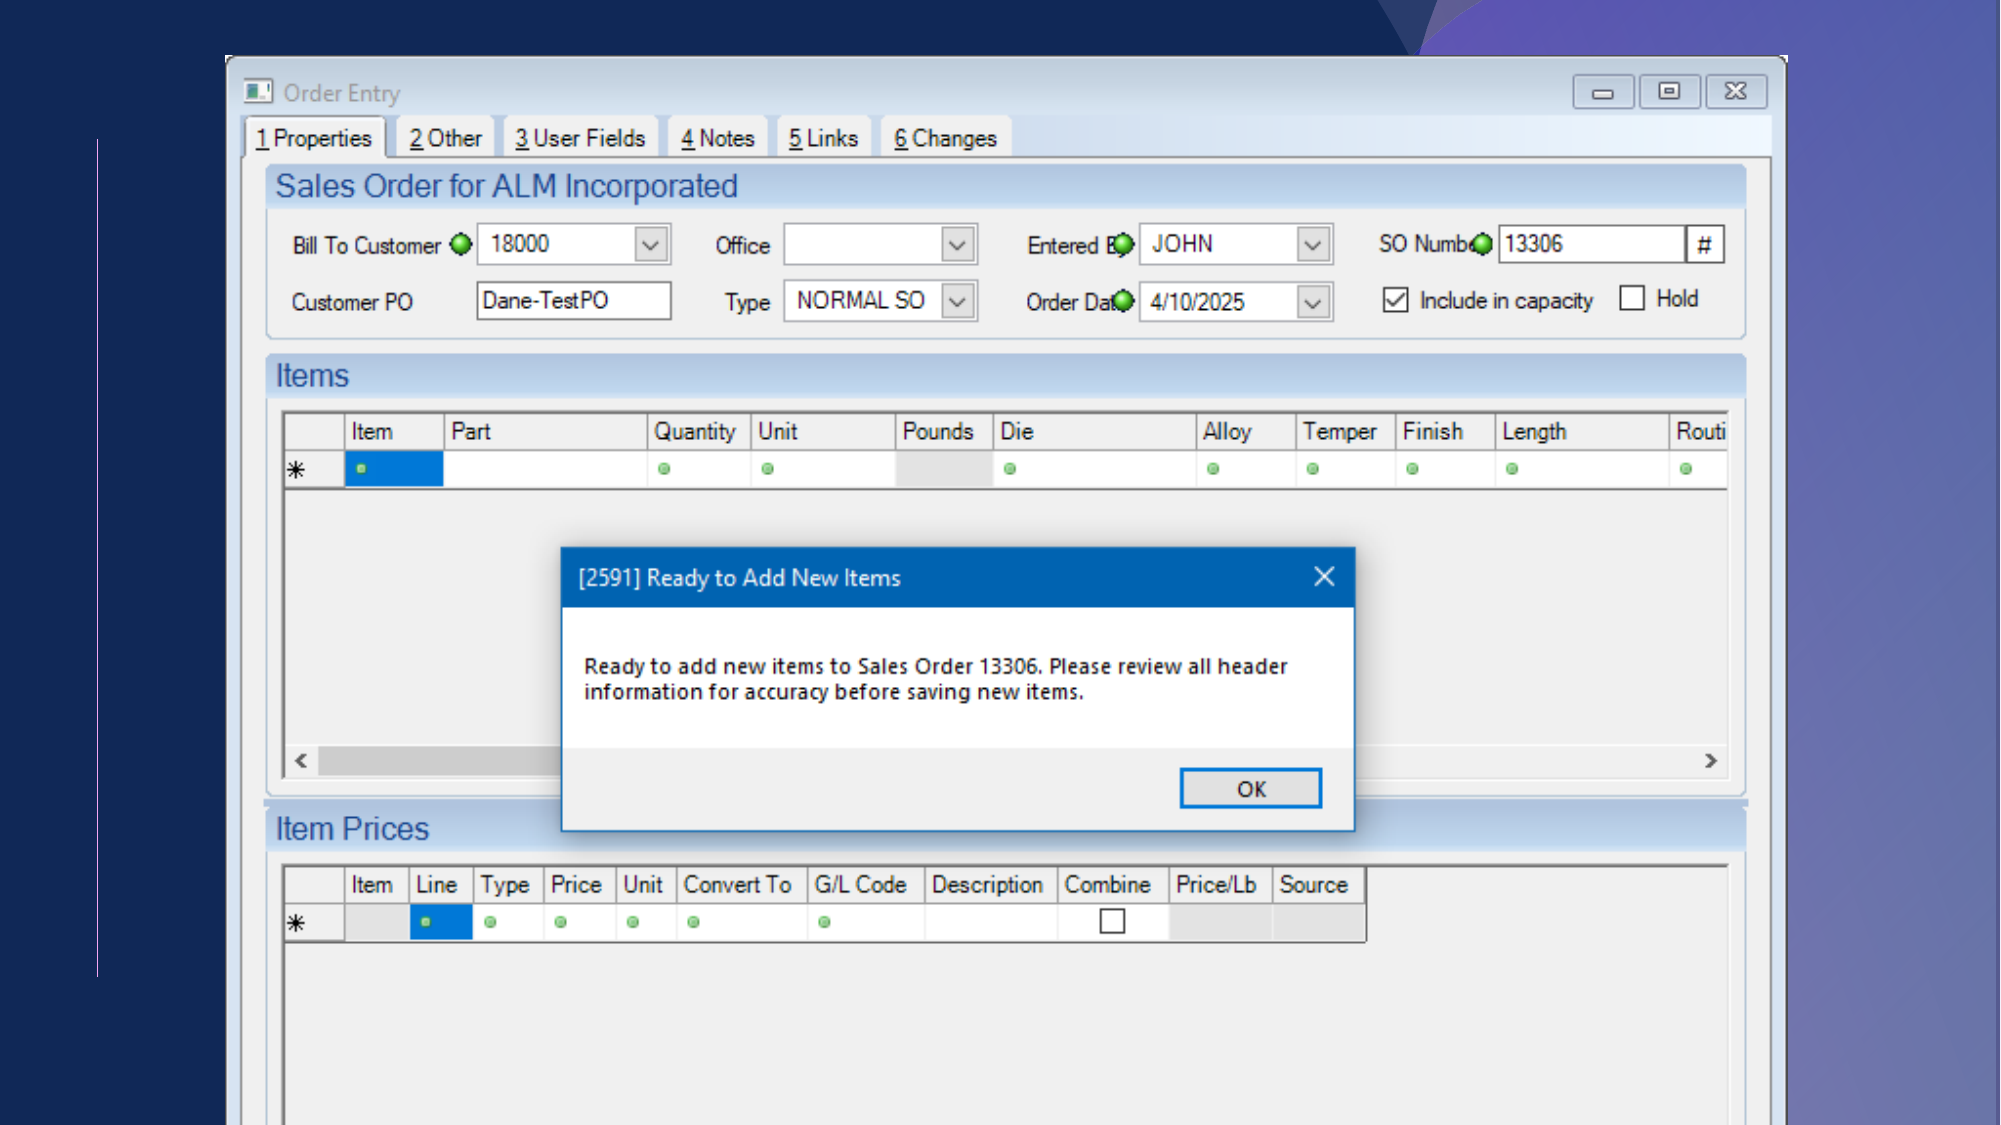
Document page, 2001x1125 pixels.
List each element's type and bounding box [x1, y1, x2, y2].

picture [224, 55, 1788, 1125]
